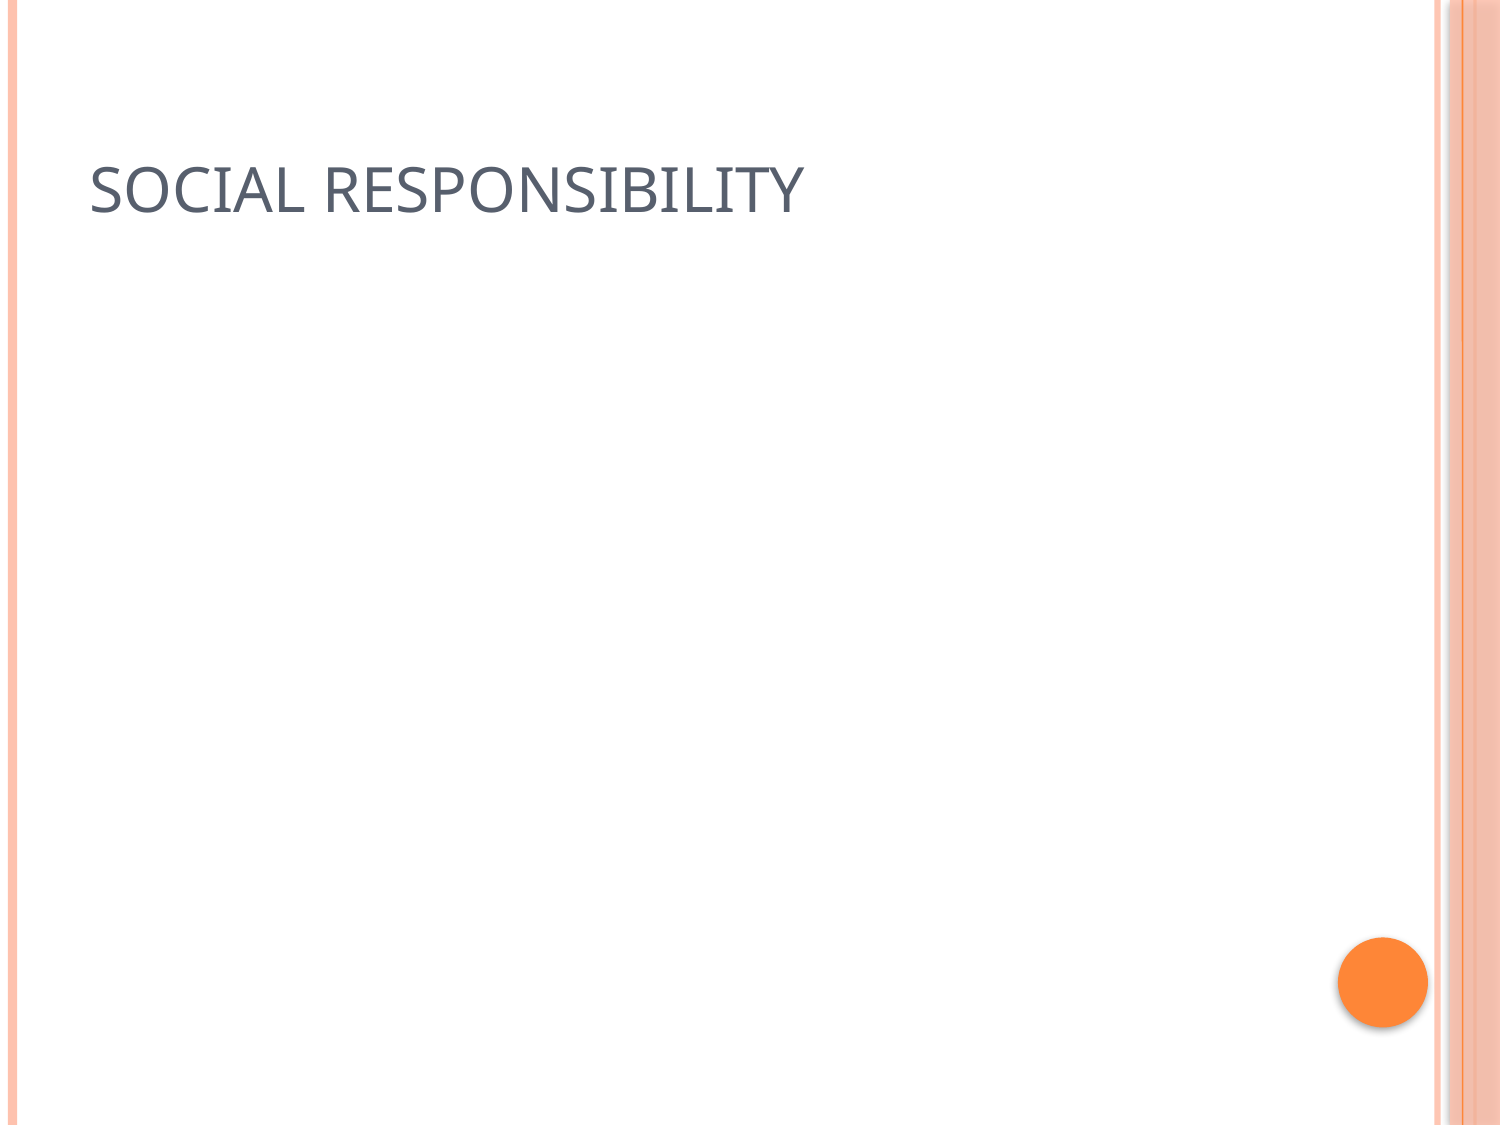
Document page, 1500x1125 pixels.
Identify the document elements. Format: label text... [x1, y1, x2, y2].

title Social Responsibility [75, 45, 1300, 233]
